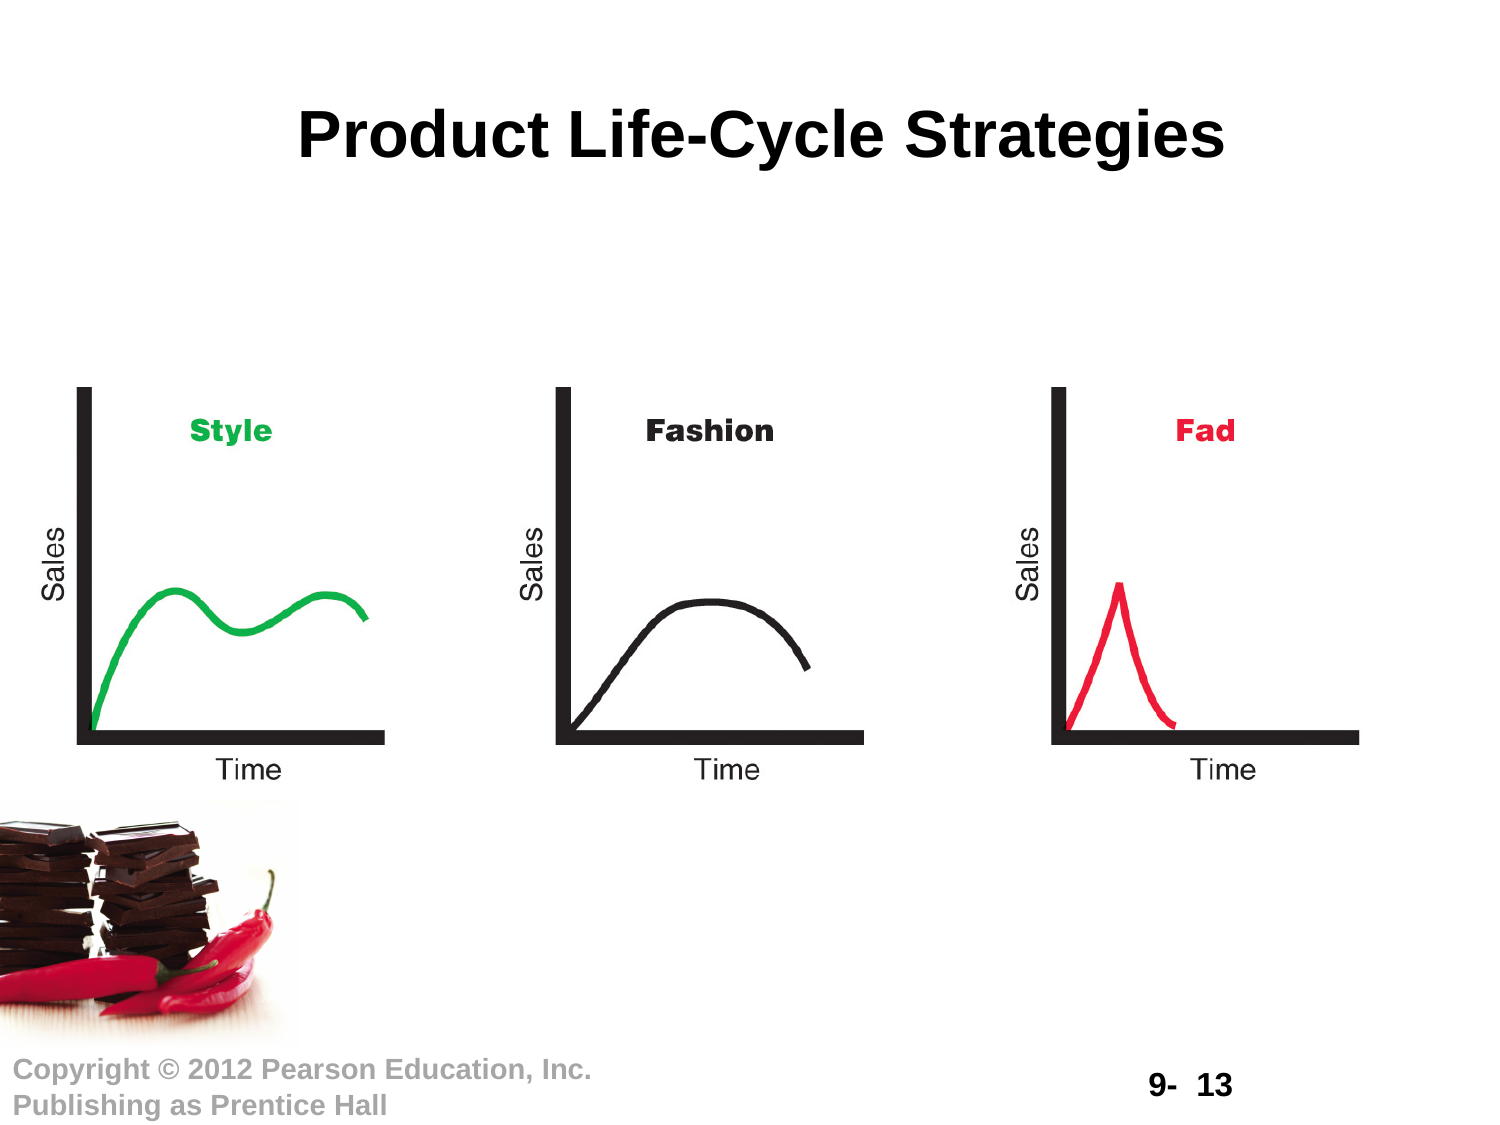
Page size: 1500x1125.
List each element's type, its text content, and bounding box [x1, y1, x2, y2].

title Product Life-Cycle Strategies [124, 37, 1401, 226]
picture [0, 800, 300, 1050]
picture [37, 387, 1376, 786]
